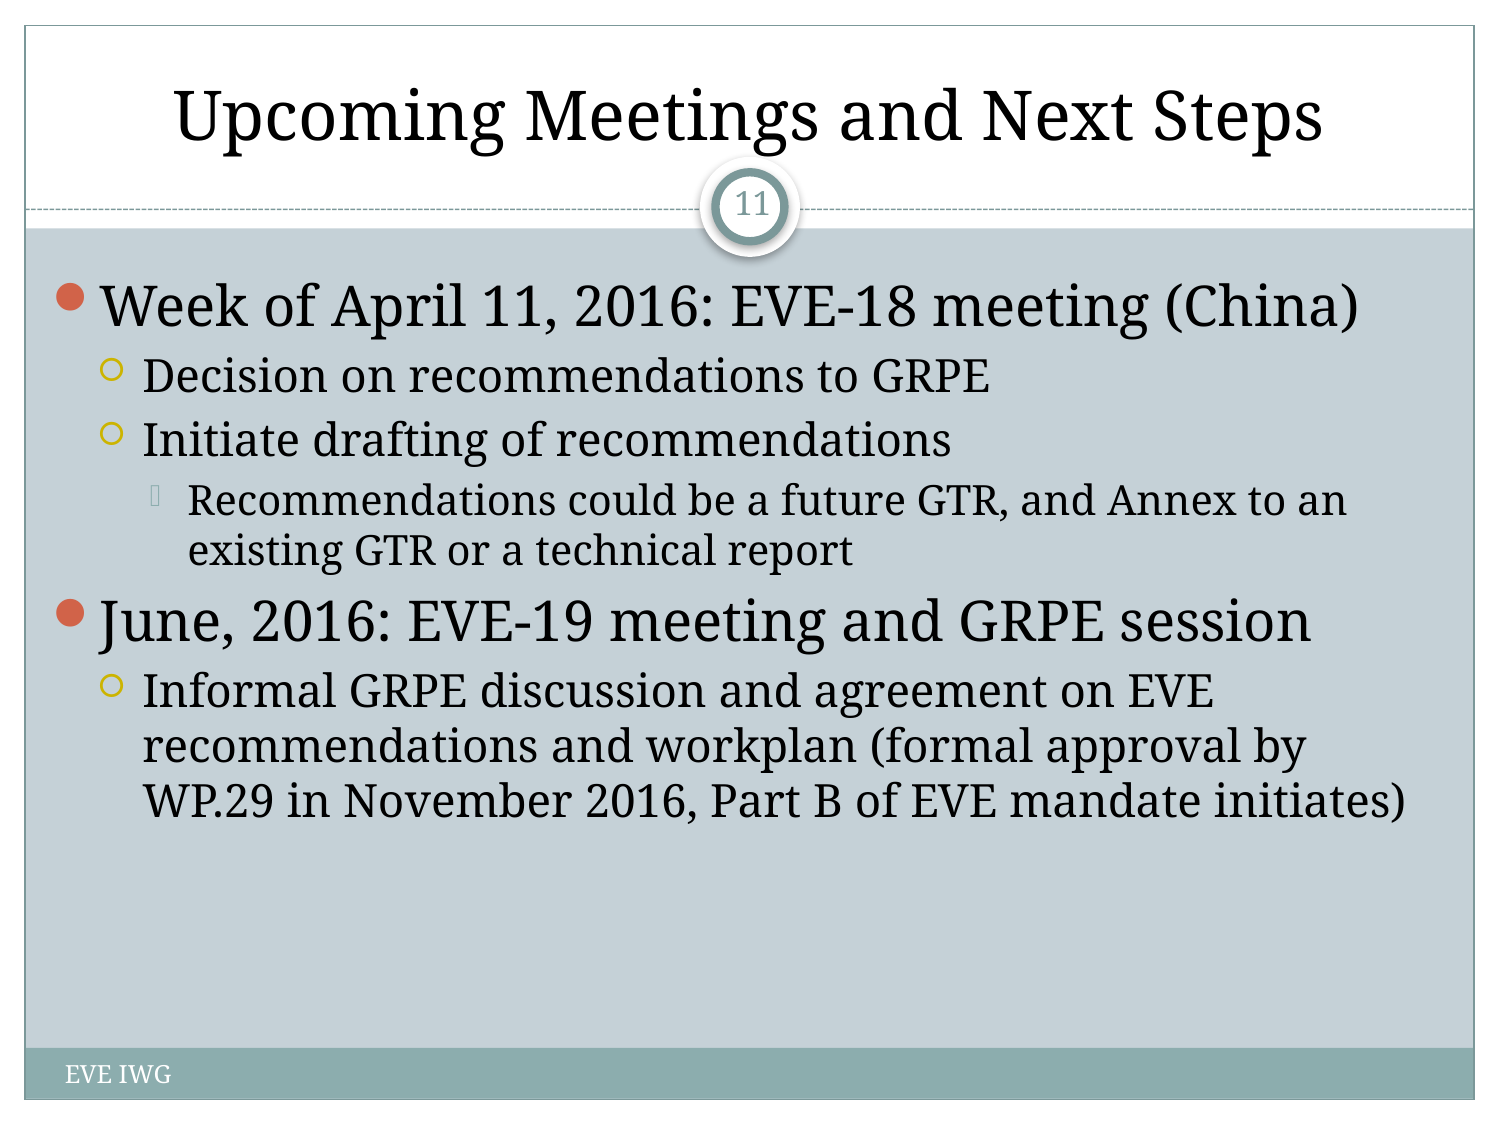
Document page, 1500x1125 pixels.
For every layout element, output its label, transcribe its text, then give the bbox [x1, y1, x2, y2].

title Upcoming Meetings and Next Steps [49, 37, 1450, 162]
list Week of April 11, 2016: EVE-18 meeting (China) Decision on recommendations to GRPE Initiate drafting of recommendations Recommendations could be a future GTR, and Annex to an existing GTR or a technical report June, 2016: EVE-19 meeting and GRPE session Informal GRPE discussion and agreement on EVE recommendations and workplan (formal approval by WP.29 in November 2016, Part B of EVE mandate initiates) [37, 262, 1450, 1050]
footer EVE IWG [50, 1051, 638, 1112]
slide_number 11 [715, 168, 791, 241]
